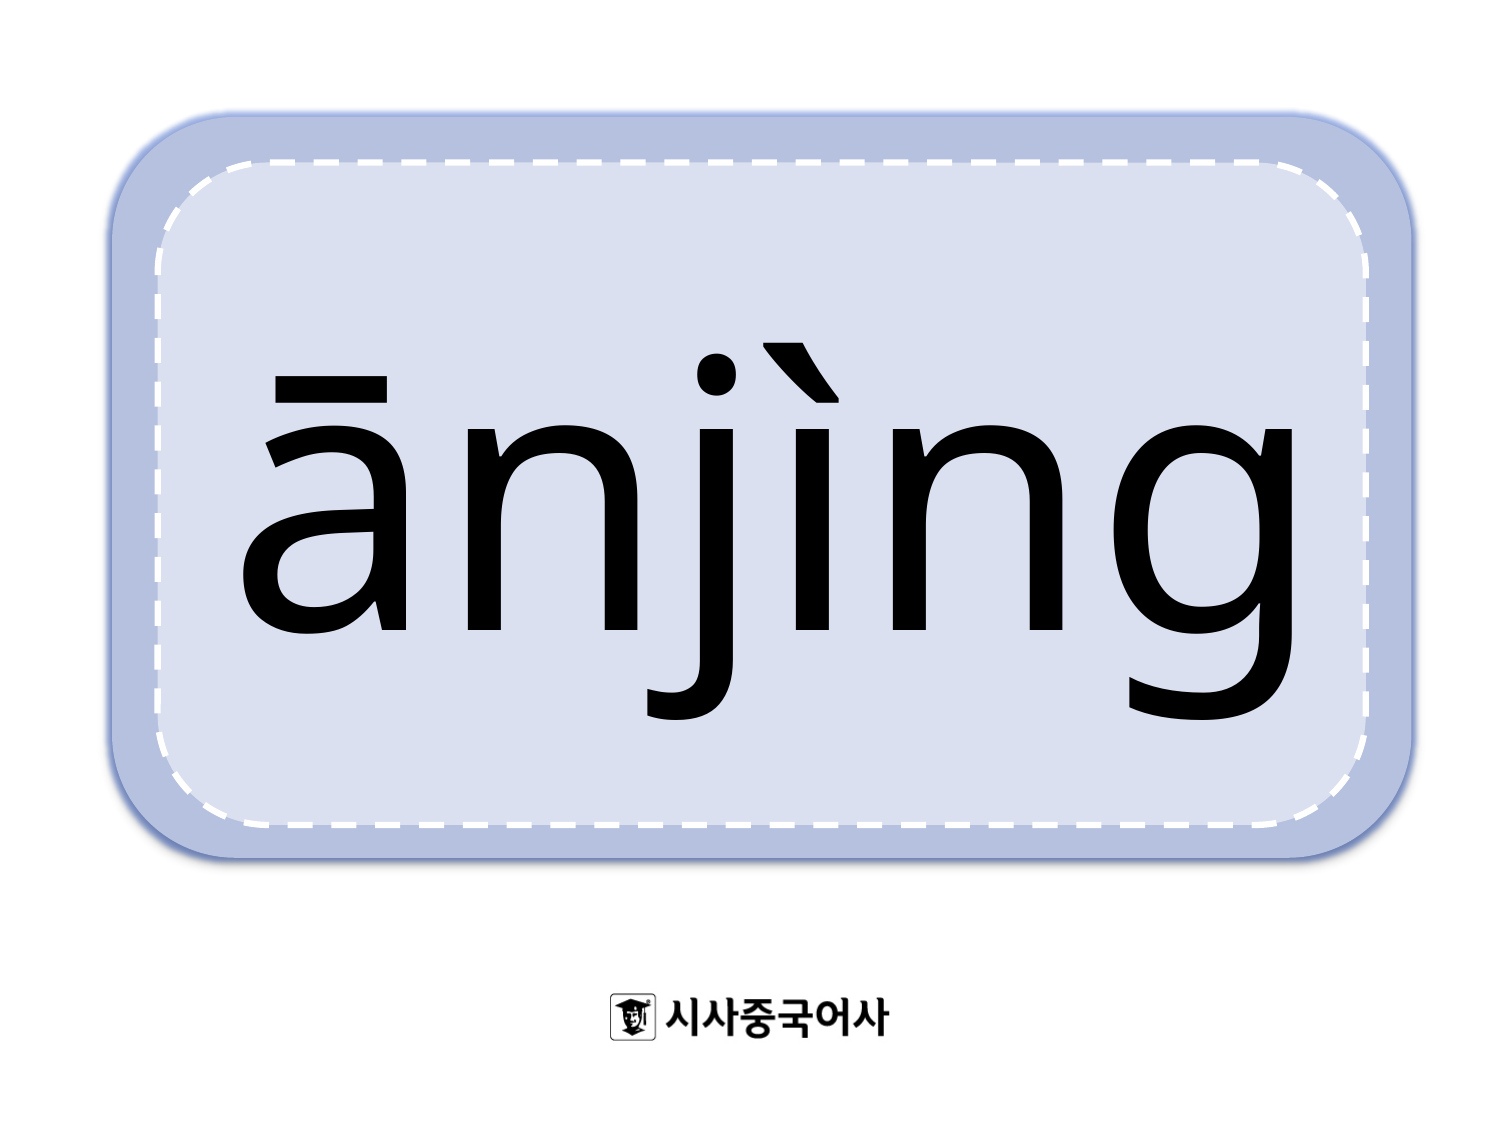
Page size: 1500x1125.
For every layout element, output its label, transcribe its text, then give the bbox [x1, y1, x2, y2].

text_box ānjìng [171, 149, 1380, 812]
picture [602, 987, 898, 1047]
